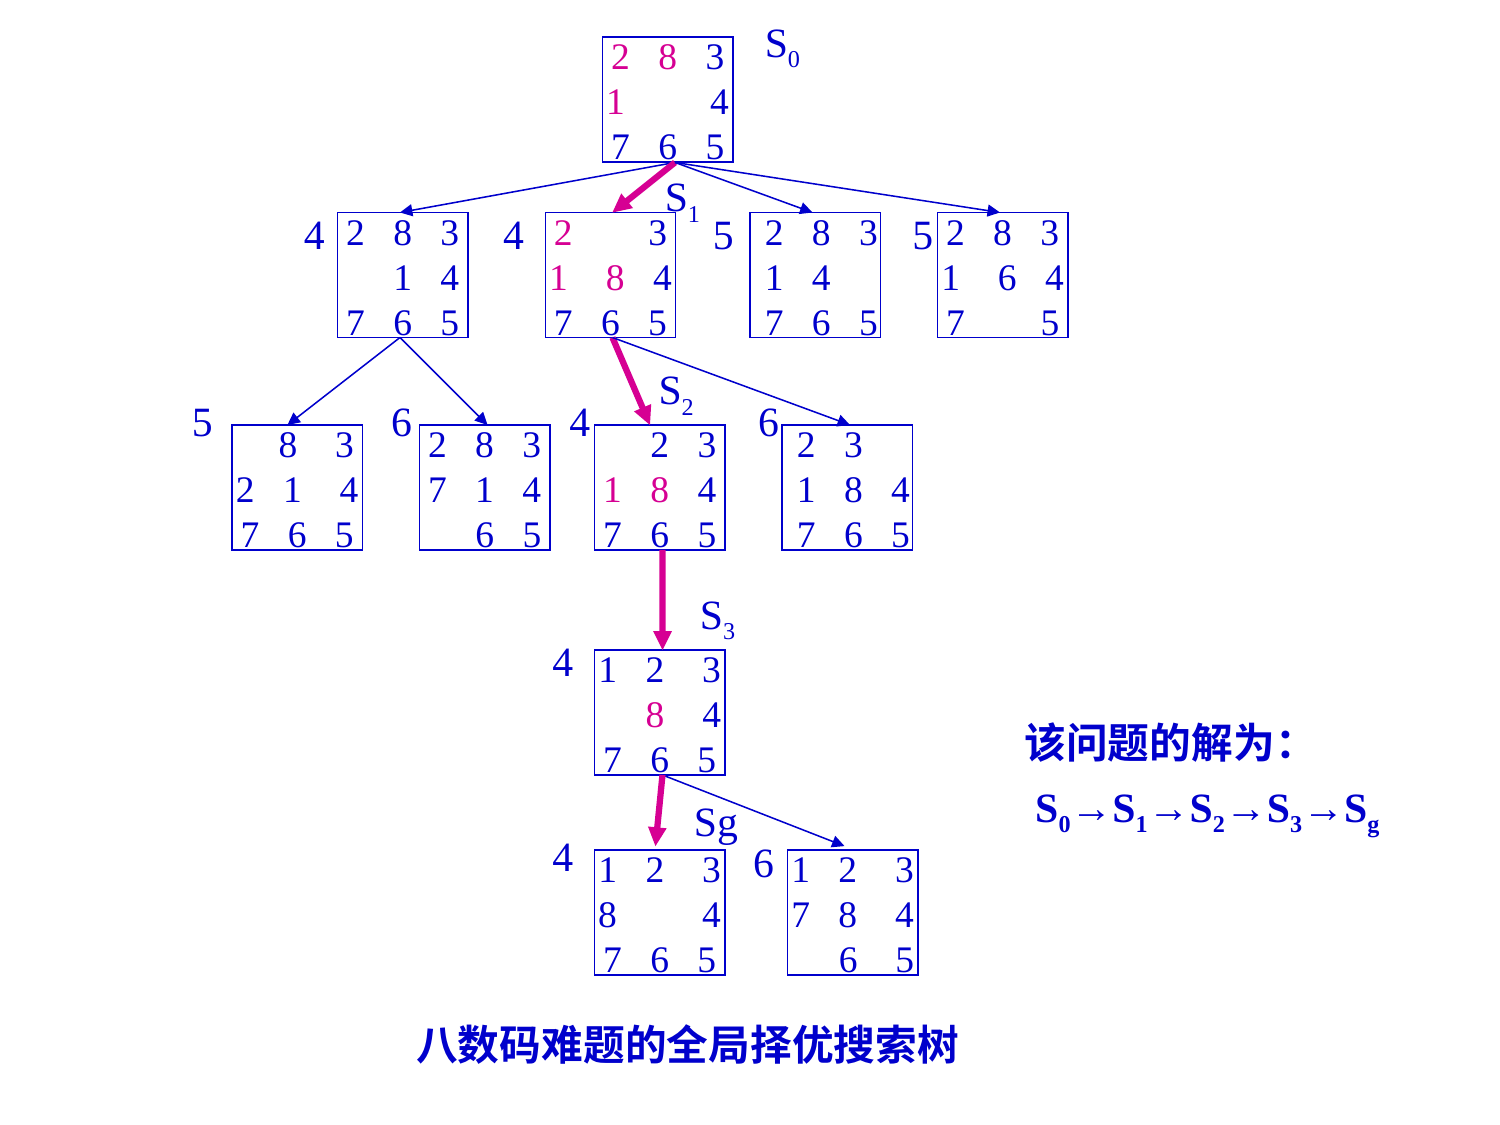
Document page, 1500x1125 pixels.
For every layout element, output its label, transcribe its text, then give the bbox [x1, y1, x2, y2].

text_box 1 2 3 7 8 4 6 5 [787, 849, 918, 975]
text_box [957, 204, 1000, 217]
text_box [656, 549, 669, 650]
text_box 4 [537, 822, 603, 888]
text_box S1 [649, 162, 727, 235]
text_box 2 3 1 8 4 7 6 5 [782, 425, 913, 550]
text_box 2 3 1 8 4 7 6 5 [594, 453, 725, 550]
text_box 2 8 3 1 6 4 7 5 [937, 212, 1068, 338]
text_box S3 [685, 580, 756, 652]
text_box 2 3 1 8 4 7 6 5 [545, 265, 676, 338]
text_box 1 2 3 8 4 7 6 5 [594, 650, 725, 775]
text_box [754, 810, 845, 848]
text_box 5 6 4 6 [177, 387, 825, 453]
text_box 4 4 5 5 [289, 200, 957, 265]
text_box 4 [537, 627, 591, 693]
text_box 2 8 3 1 4 7 6 5 [602, 36, 733, 162]
text_box 1 2 3 8 4 7 6 5 [594, 849, 725, 975]
text_box 8 3 2 1 4 7 6 5 [232, 453, 363, 550]
text_box 6 [738, 828, 798, 894]
text_box 该问题的解为： S0→S1→S2→S3→Sg [1009, 704, 1418, 845]
text_box S2 [643, 355, 715, 428]
text_box [825, 414, 850, 427]
text_box 2 8 3 1 4 7 6 5 [750, 265, 881, 338]
text_box S0 [749, 0, 821, 200]
text_box 2 8 3 1 4 7 6 5 [337, 265, 468, 338]
text_box Sg [679, 786, 754, 852]
text_box 2 8 3 7 1 4 6 5 [419, 453, 550, 550]
text_box 八数码难题的全局择优搜索树 [401, 1011, 987, 1077]
text_box S0 [749, 265, 821, 320]
text_box [650, 774, 663, 847]
